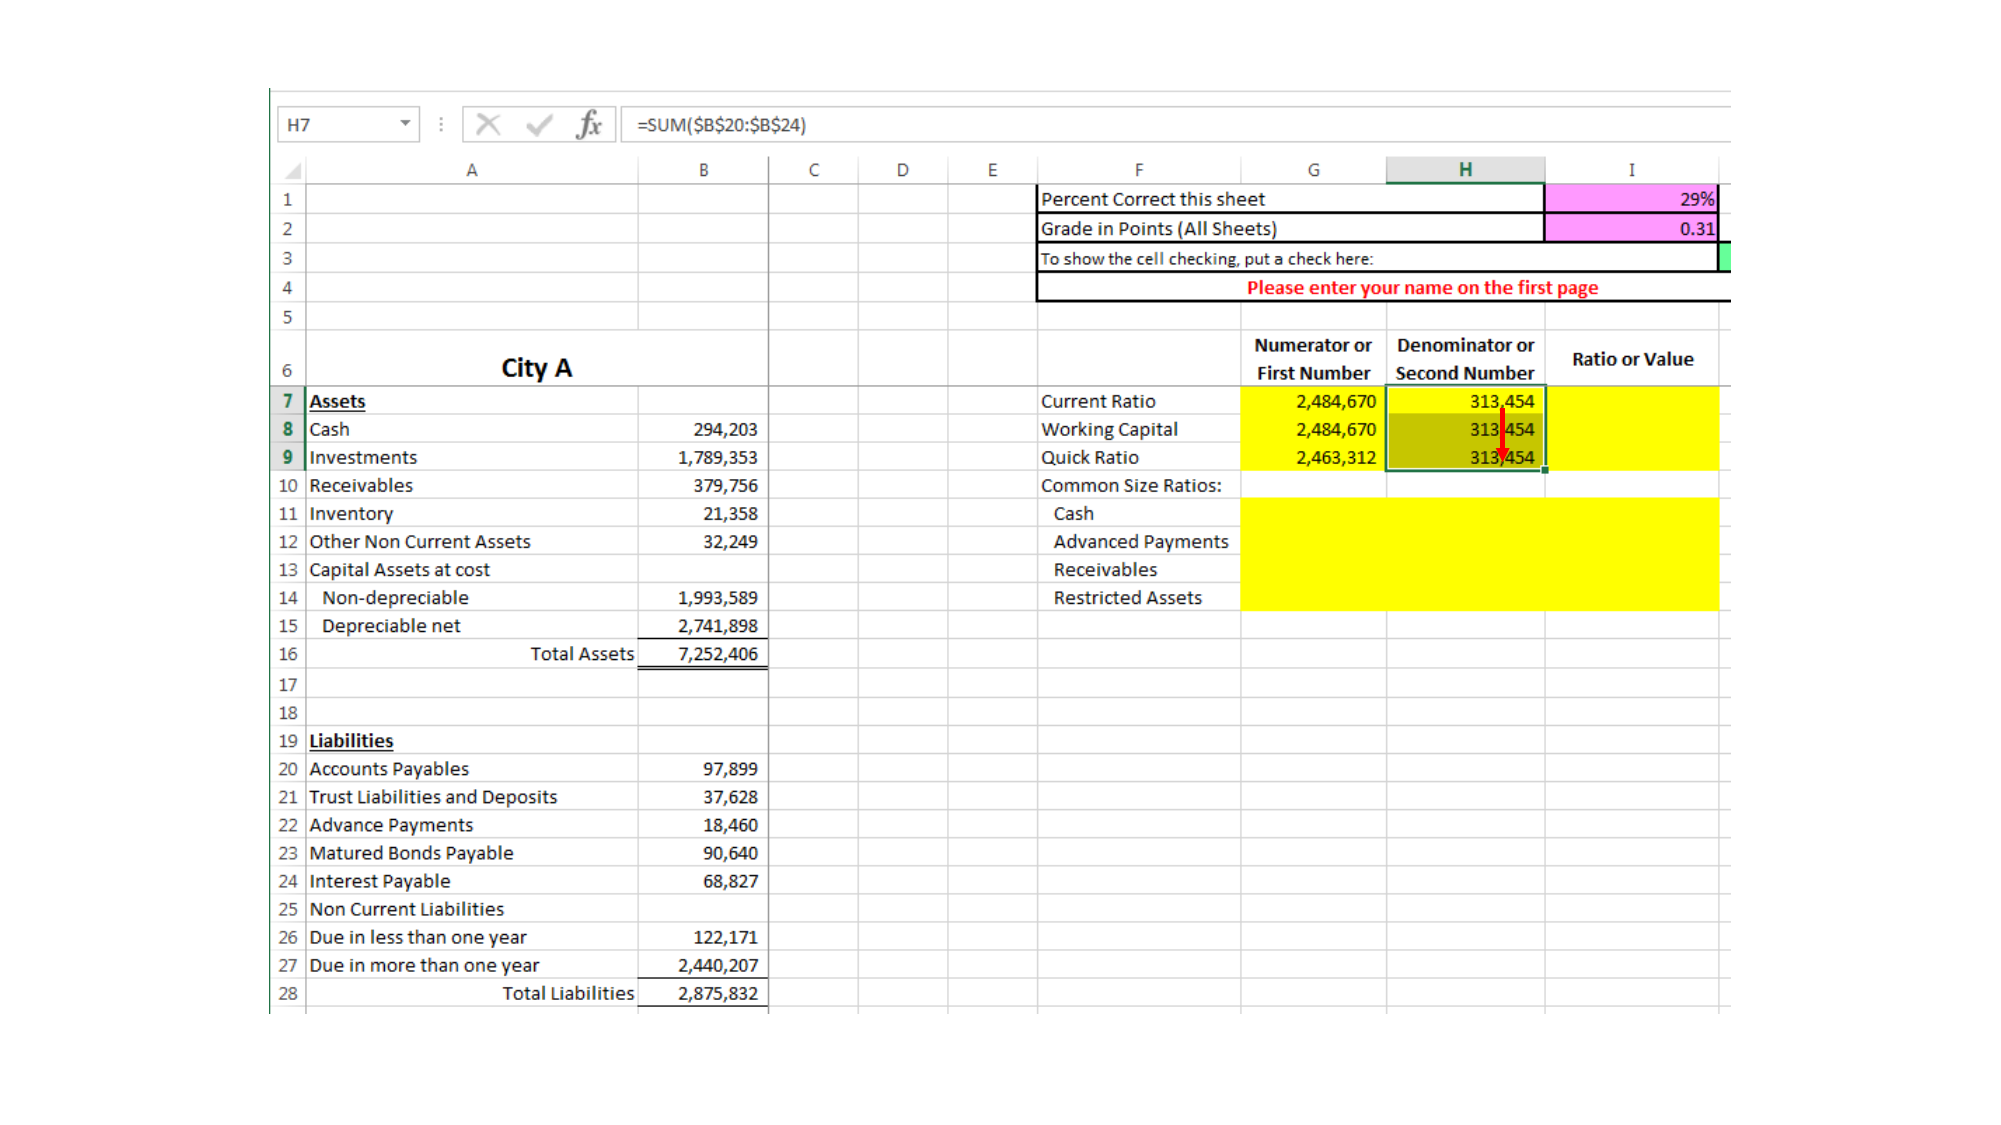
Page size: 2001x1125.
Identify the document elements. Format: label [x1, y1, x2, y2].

list [269, 88, 1731, 1014]
